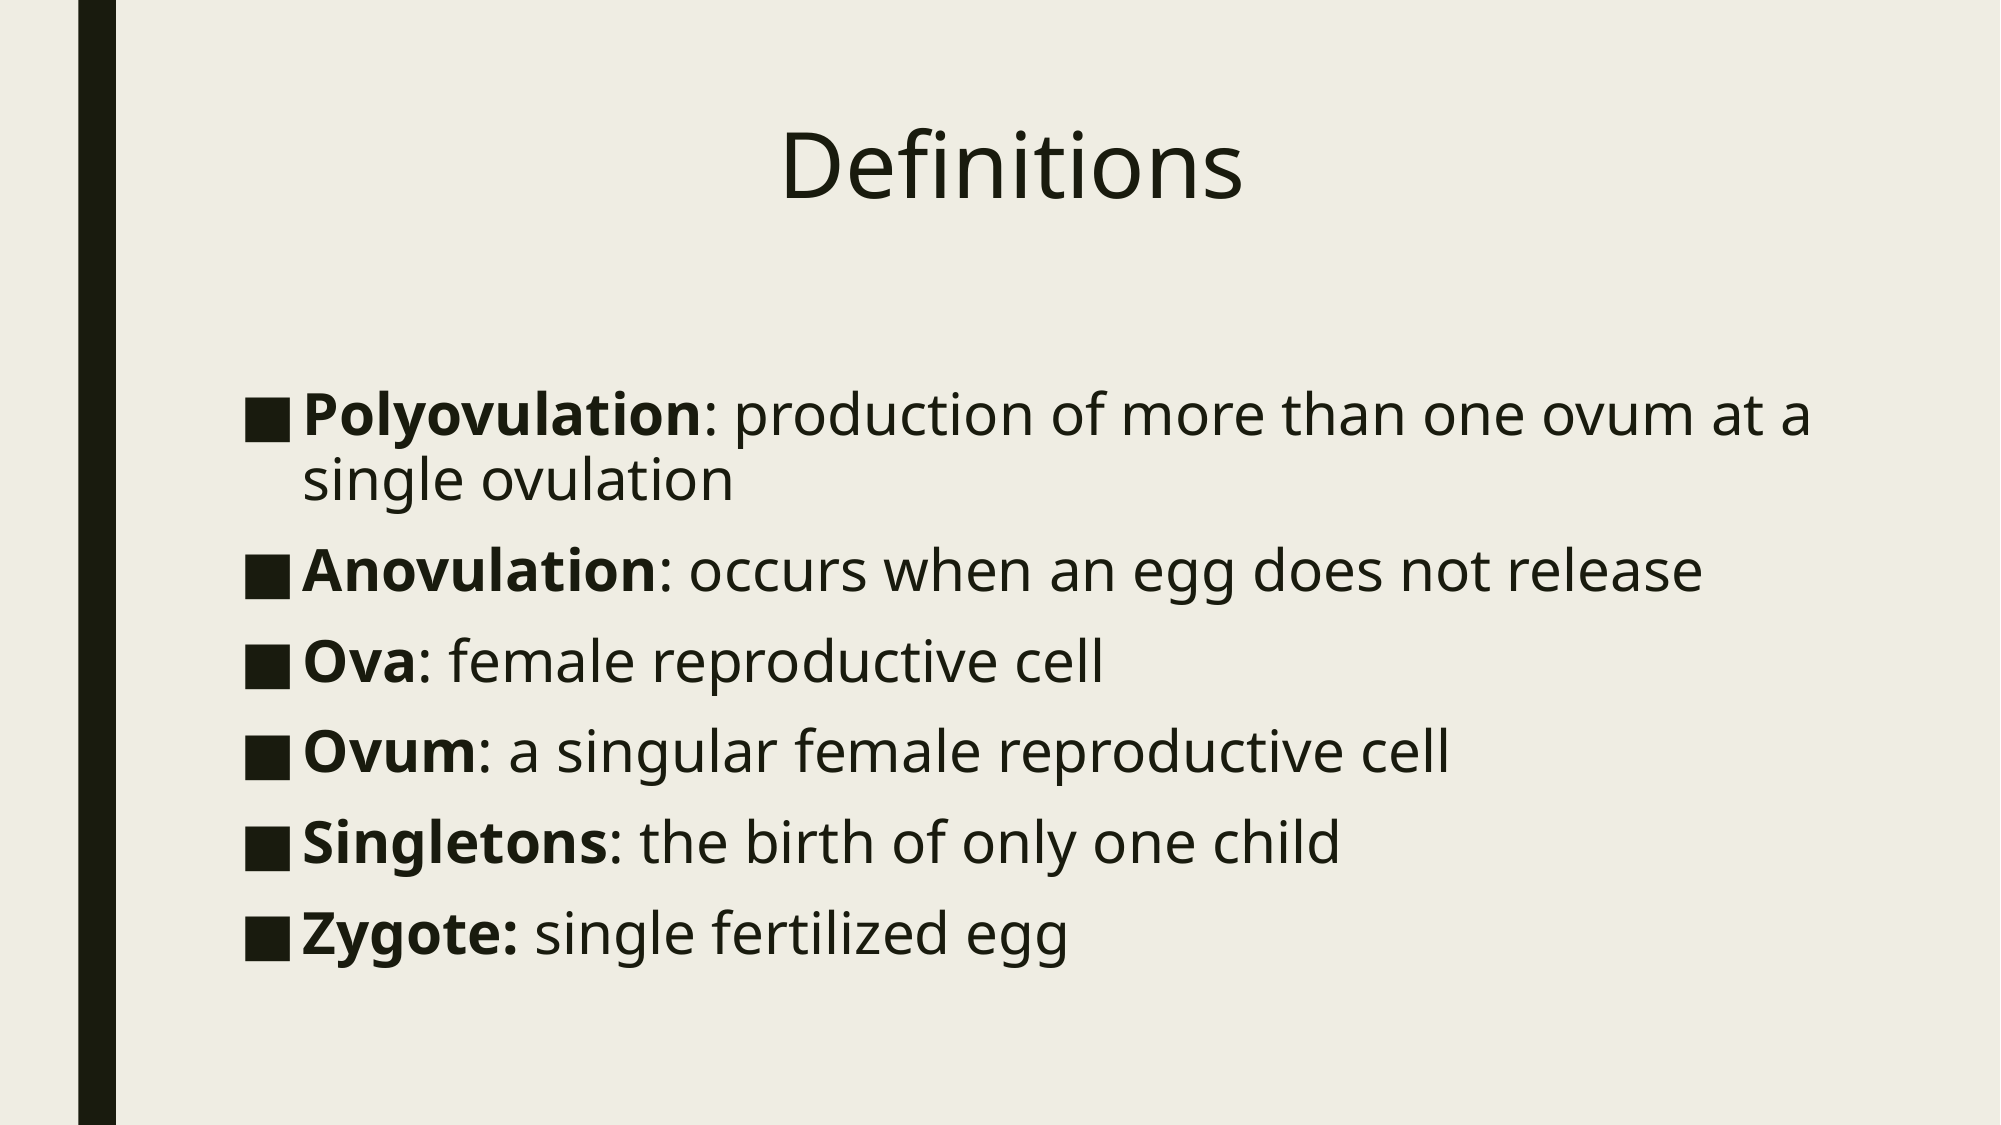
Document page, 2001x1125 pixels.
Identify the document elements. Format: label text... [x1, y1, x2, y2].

list Polyovulation: production of more than one ovum at a single ovulation Anovulation: occurs when an egg does not release Ova: female reproductive cell Ovum: a singular female reproductive cell Singletons: the birth of only one child Zygote: single fertilized egg [225, 375, 1919, 1062]
title Definitions [225, 112, 1800, 357]
